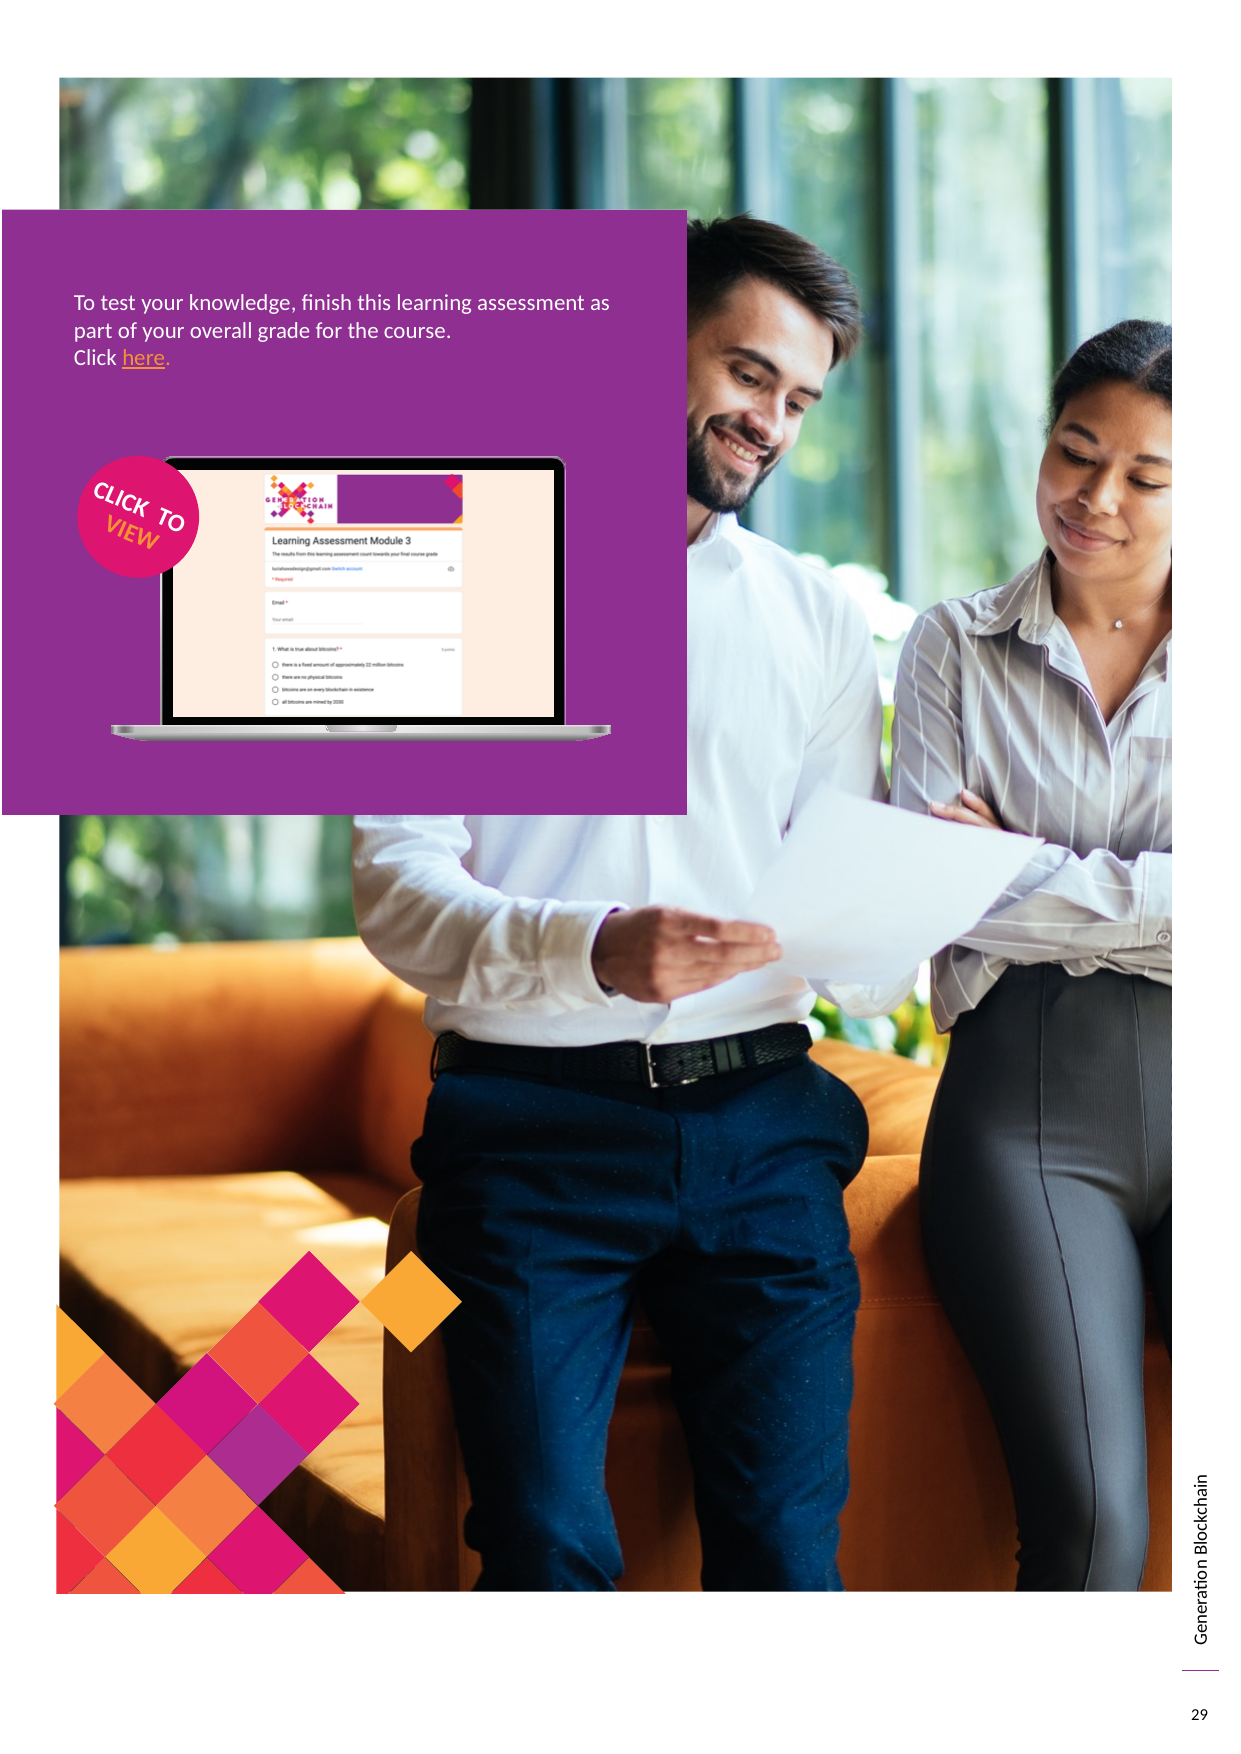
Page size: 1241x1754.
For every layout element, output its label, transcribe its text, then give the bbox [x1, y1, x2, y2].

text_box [111, 456, 611, 741]
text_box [68, 455, 204, 578]
picture [59, 77, 1172, 1592]
slide_number 29 [1170, 1692, 1229, 1736]
